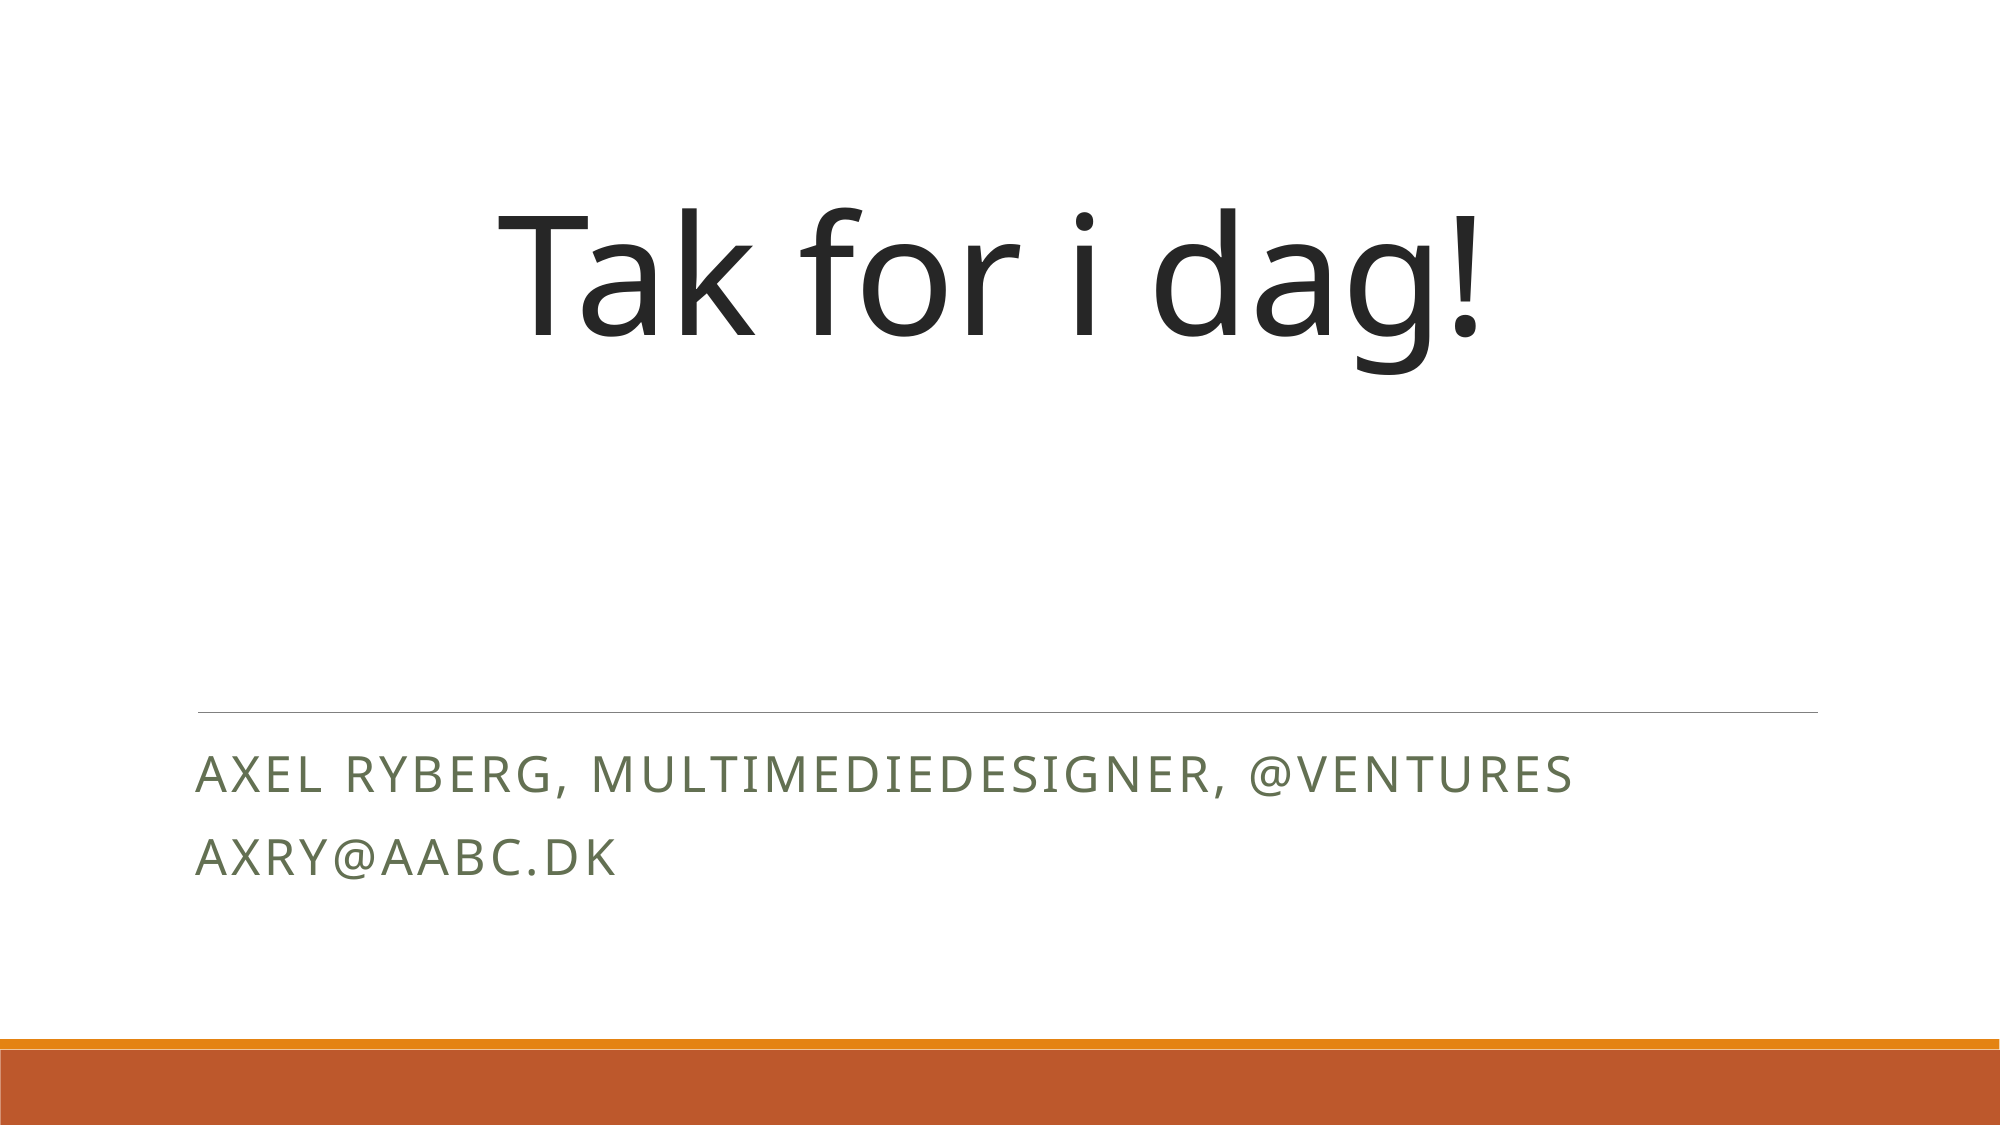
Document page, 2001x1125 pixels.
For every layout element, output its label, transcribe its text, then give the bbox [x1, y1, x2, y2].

title Tak for i dag! [482, 139, 2000, 377]
list Axel Ryberg, multimediedesigner, @ventures axry@aabc.dk [180, 742, 1830, 930]
